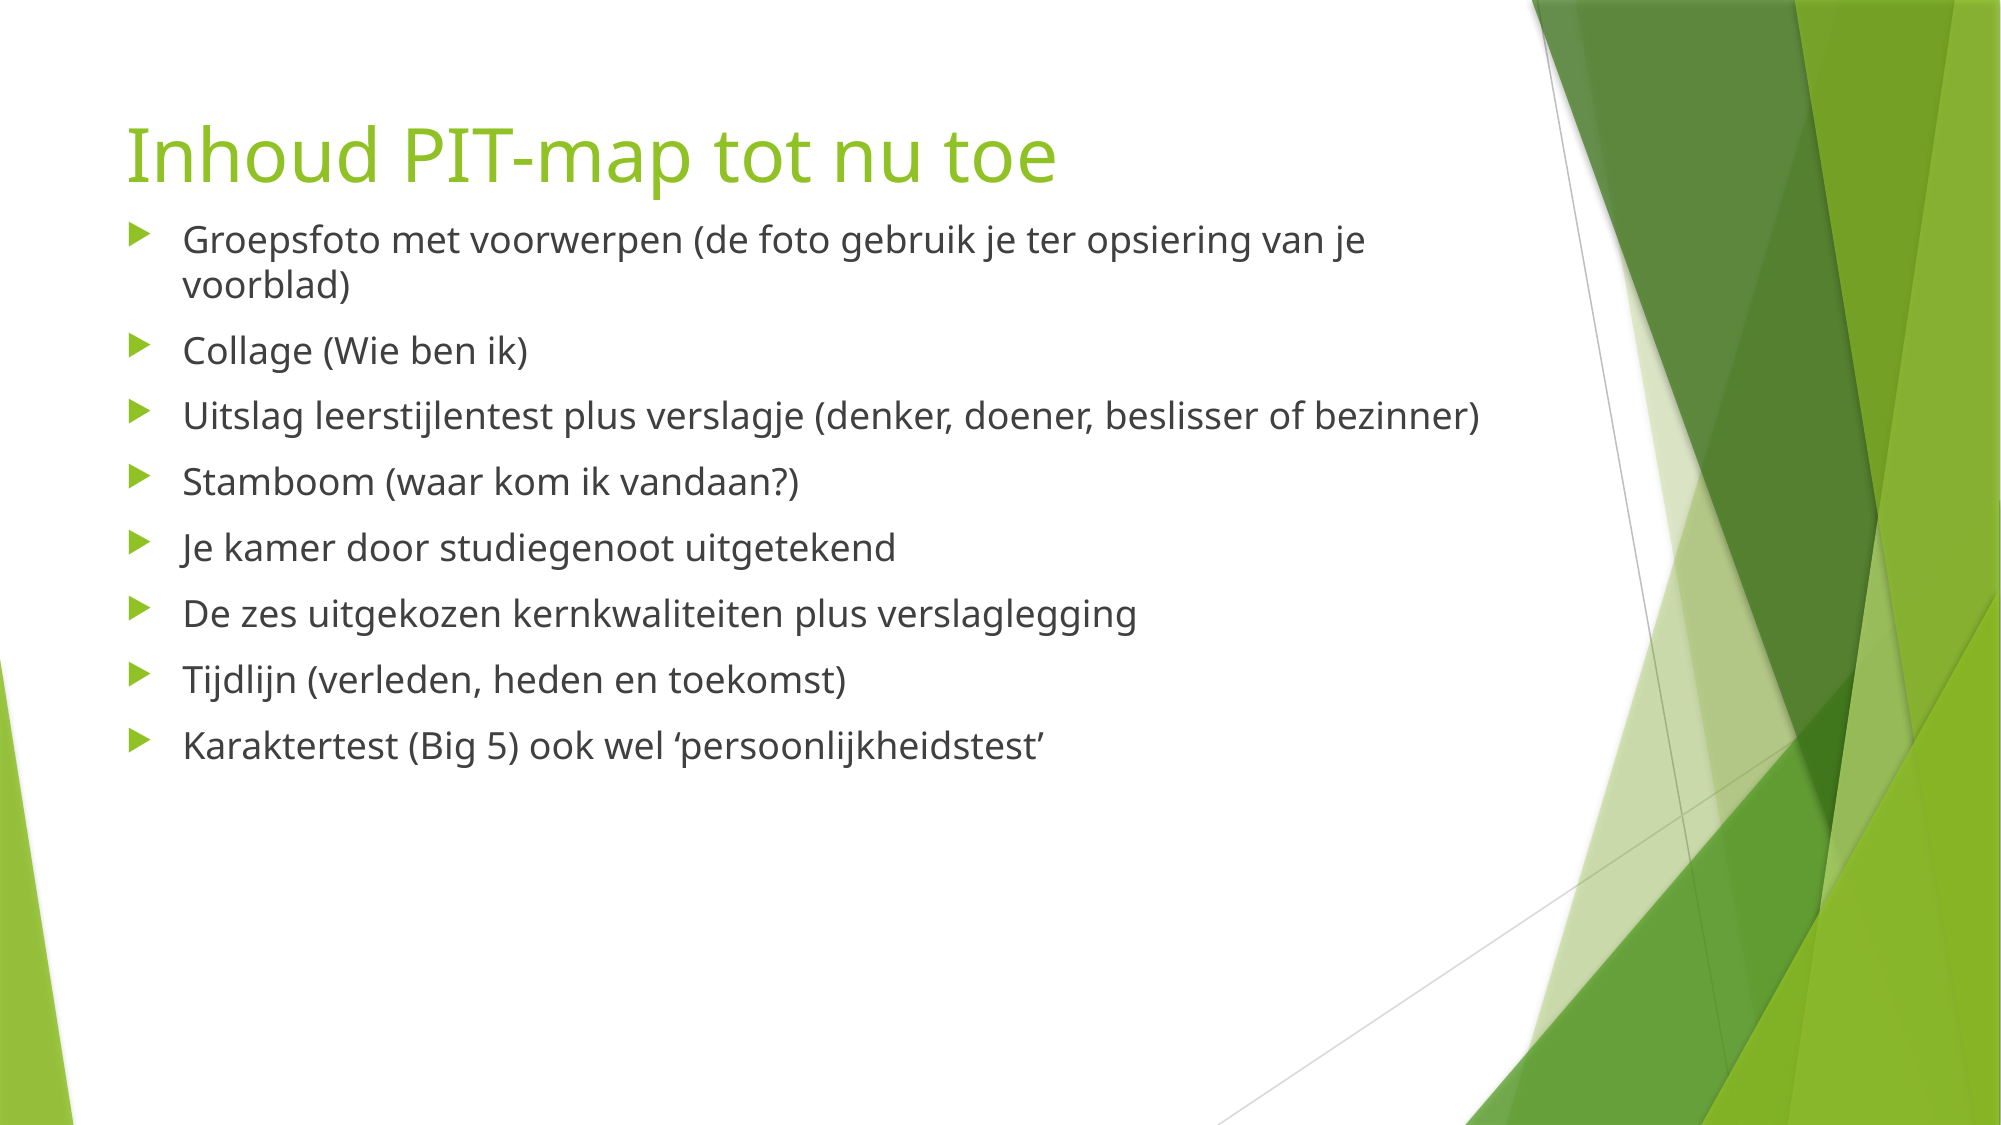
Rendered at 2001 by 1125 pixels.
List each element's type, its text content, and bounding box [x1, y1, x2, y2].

list Groepsfoto met voorwerpen (de foto gebruik je ter opsiering van je voorblad) Collage (Wie ben ik) Uitslag leerstijlentest plus verslagje (denker, doener, beslisser of bezinner) Stamboom (waar kom ik vandaan?) Je kamer door studiegenoot uitgetekend De zes uitgekozen kernkwaliteiten plus verslaglegging Tijdlijn (verleden, heden en toekomst) Karaktertest (Big 5) ook wel ‘persoonlijkheidstest’ [111, 208, 1522, 845]
title Inhoud PIT-map tot nu toe [111, 99, 1522, 208]
